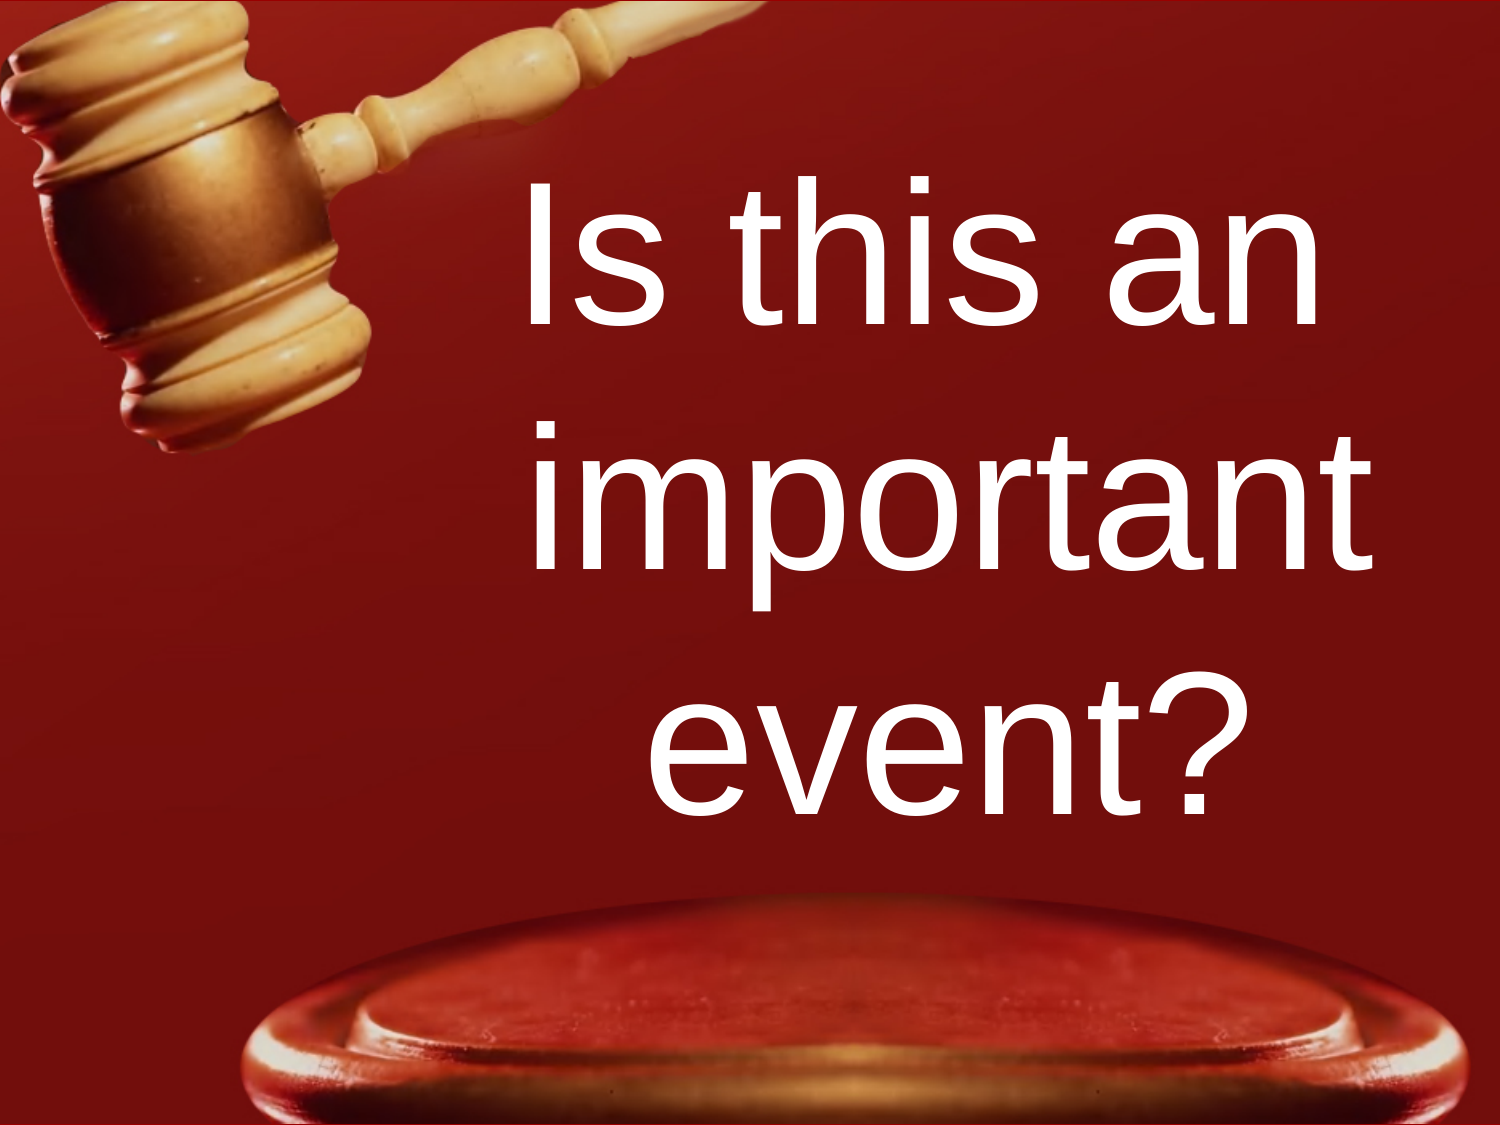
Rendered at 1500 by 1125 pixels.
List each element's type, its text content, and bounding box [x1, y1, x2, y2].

list Is this an important event? [374, 112, 1468, 863]
picture [0, 1, 1500, 1124]
